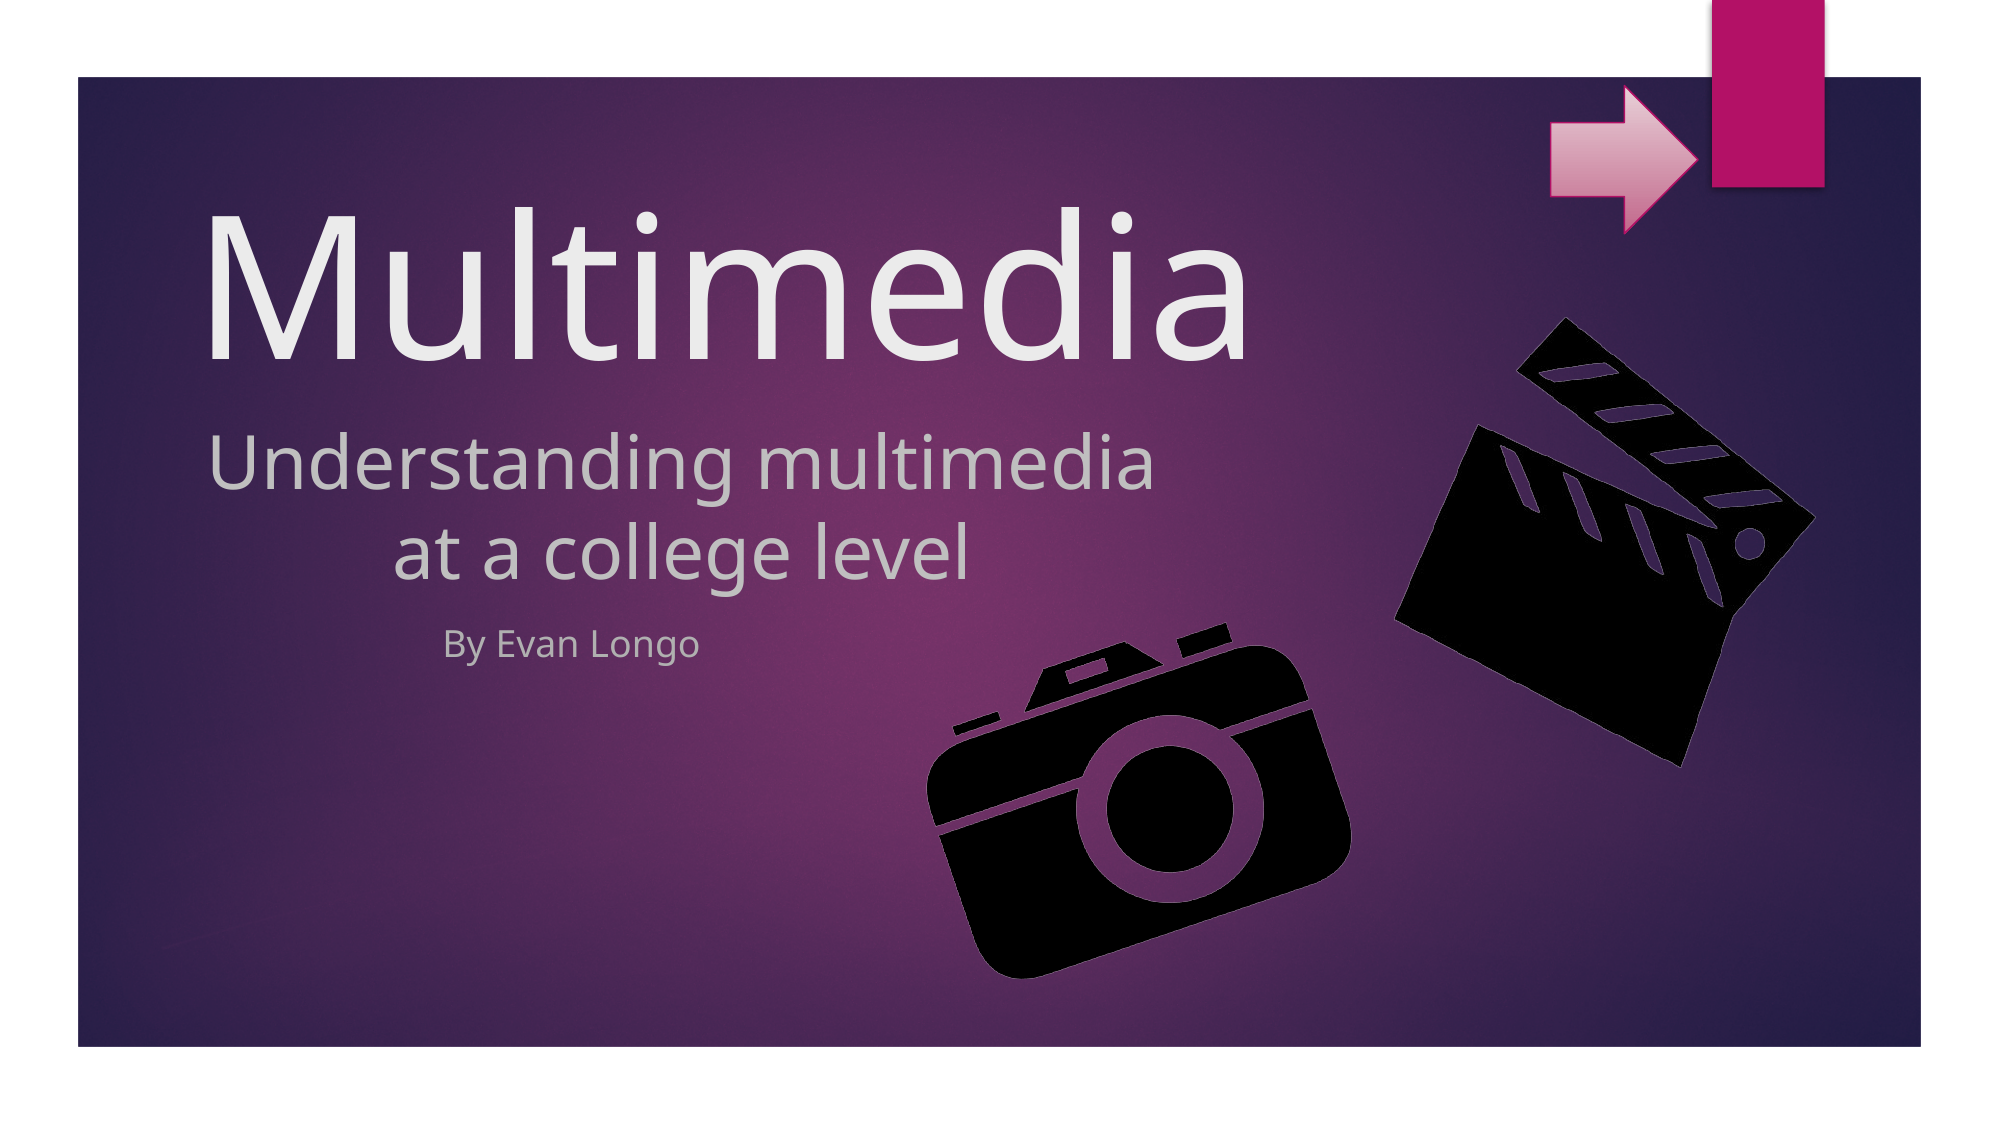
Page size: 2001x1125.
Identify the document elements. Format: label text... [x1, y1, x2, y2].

picture [803, 304, 1842, 1074]
text_box [1549, 84, 1699, 235]
text_box Understanding multimedia at a college level [162, 406, 1203, 602]
text_box By Evan Longo [407, 612, 736, 672]
title Multimedia [162, 140, 1291, 407]
